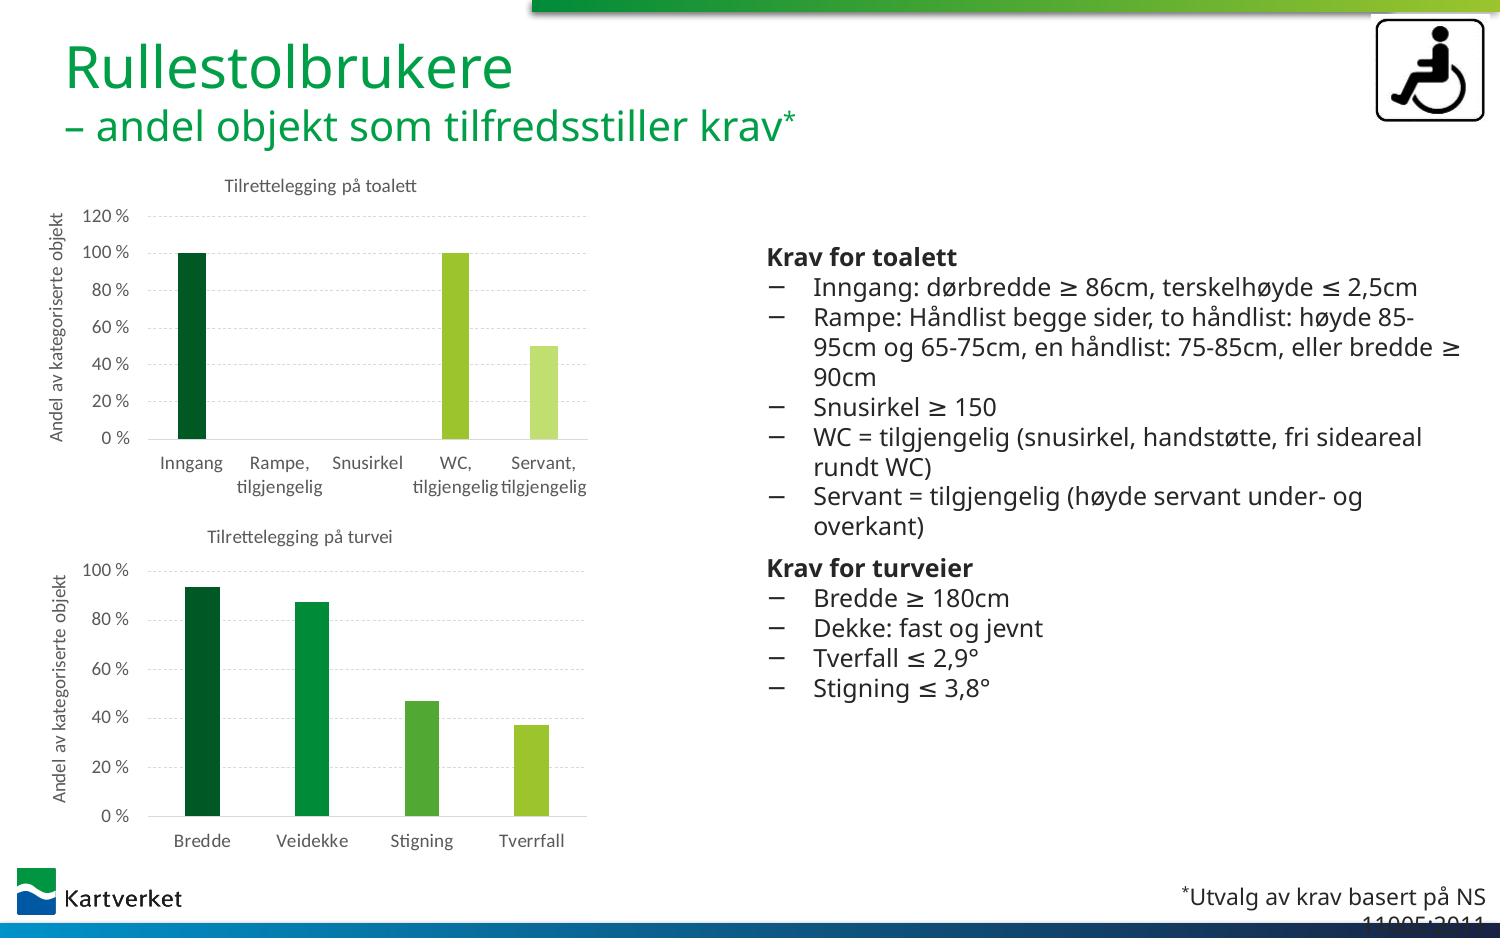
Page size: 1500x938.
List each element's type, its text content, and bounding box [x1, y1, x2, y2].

text_box Rullestolbrukere – andel objekt som tilfredsstiller krav* [49, 14, 1431, 158]
text_box Krav for toalett Inngang: dørbredde ≥ 86cm, terskelhøyde ≤ 2,5cm Rampe: Håndlist begge sider, to håndlist: høyde 85-95cm og 65-75cm, en håndlist: 75-85cm, eller bredde ≥ 90cm Snusirkel ≥ 150 WC = tilgjengelig (snusirkel, handstøtte, fri sideareal rundt WC) Servant = tilgjengelig (høyde servant under- og overkant) [751, 234, 1483, 545]
text_box *Utvalg av krav basert på NS 11005:2011 [1068, 873, 1500, 938]
picture [1371, 13, 1491, 127]
picture [41, 520, 598, 859]
text_box Krav for turveier Bredde ≥ 180cm Dekke: fast og jevnt Tverfall ≤ 2,9° Stigning ≤ 3,8° [751, 545, 1483, 710]
picture [41, 166, 599, 505]
